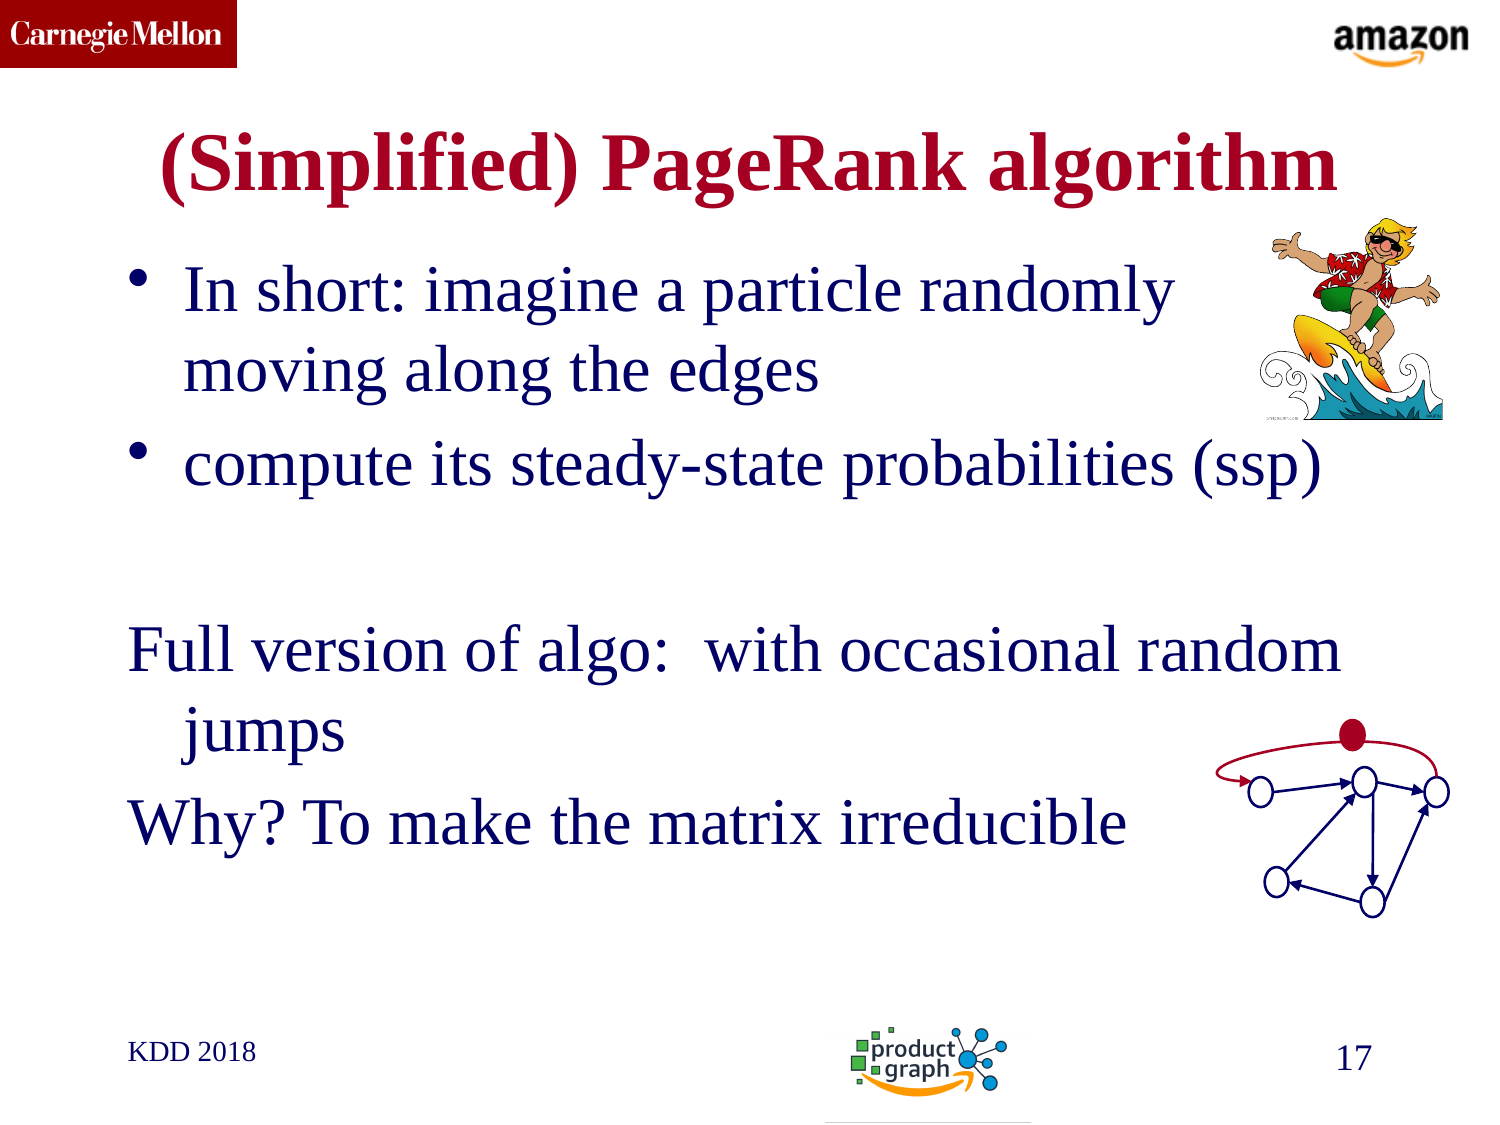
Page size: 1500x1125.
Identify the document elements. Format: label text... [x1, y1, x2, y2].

slide_number KDD 2018 [112, 1024, 426, 1101]
title (Simplified) PageRank algorithm [112, 99, 1388, 213]
picture [0, 0, 237, 68]
text_box [1340, 720, 1365, 751]
list In short: imagine a particle randomly moving along the edges compute its steady-state probabilities (ssp) Full version of algo: with occasional random jumps Why? To make the matrix irreducible [112, 237, 1388, 1001]
picture [1256, 212, 1449, 425]
picture [1322, 4, 1484, 88]
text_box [1248, 766, 1449, 918]
slide_number 17 [1074, 1024, 1388, 1101]
